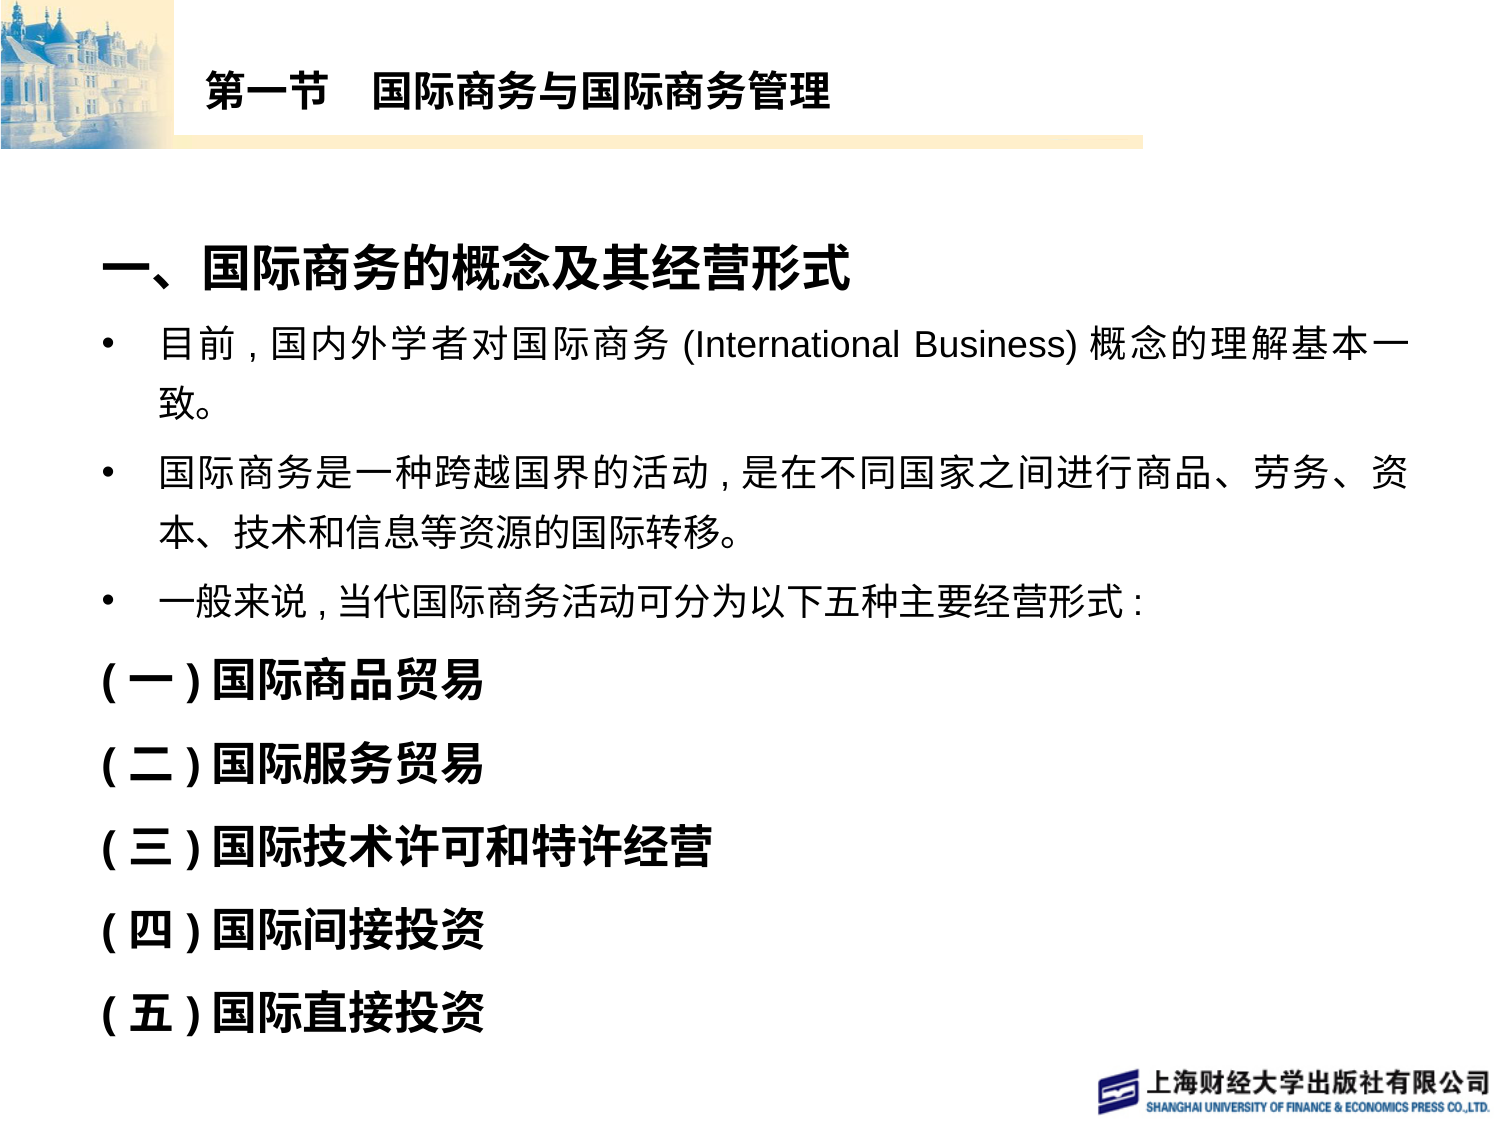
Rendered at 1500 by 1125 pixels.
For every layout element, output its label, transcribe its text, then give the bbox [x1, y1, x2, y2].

picture [1097, 1065, 1494, 1120]
picture [0, 0, 1143, 149]
title 第一节 国际商务与国际商务管理 [189, 36, 1262, 143]
list 一、国际商务的概念及其经营形式 目前,国内外学者对国际商务(International Business)概念的理解基本一致。 国际商务是一种跨越国界的活动,是在不同国家之间进行商品、劳务、资本、技术和信息等资源的国际转移。 一般来说,当代国际商务活动可分为以下五种主要经营形式: (一)国际商品贸易 (二)国际服务贸易 (三)国际技术许可和特许经营 (四)国际间接投资 (五)国际直接投资 [86, 207, 1425, 1071]
